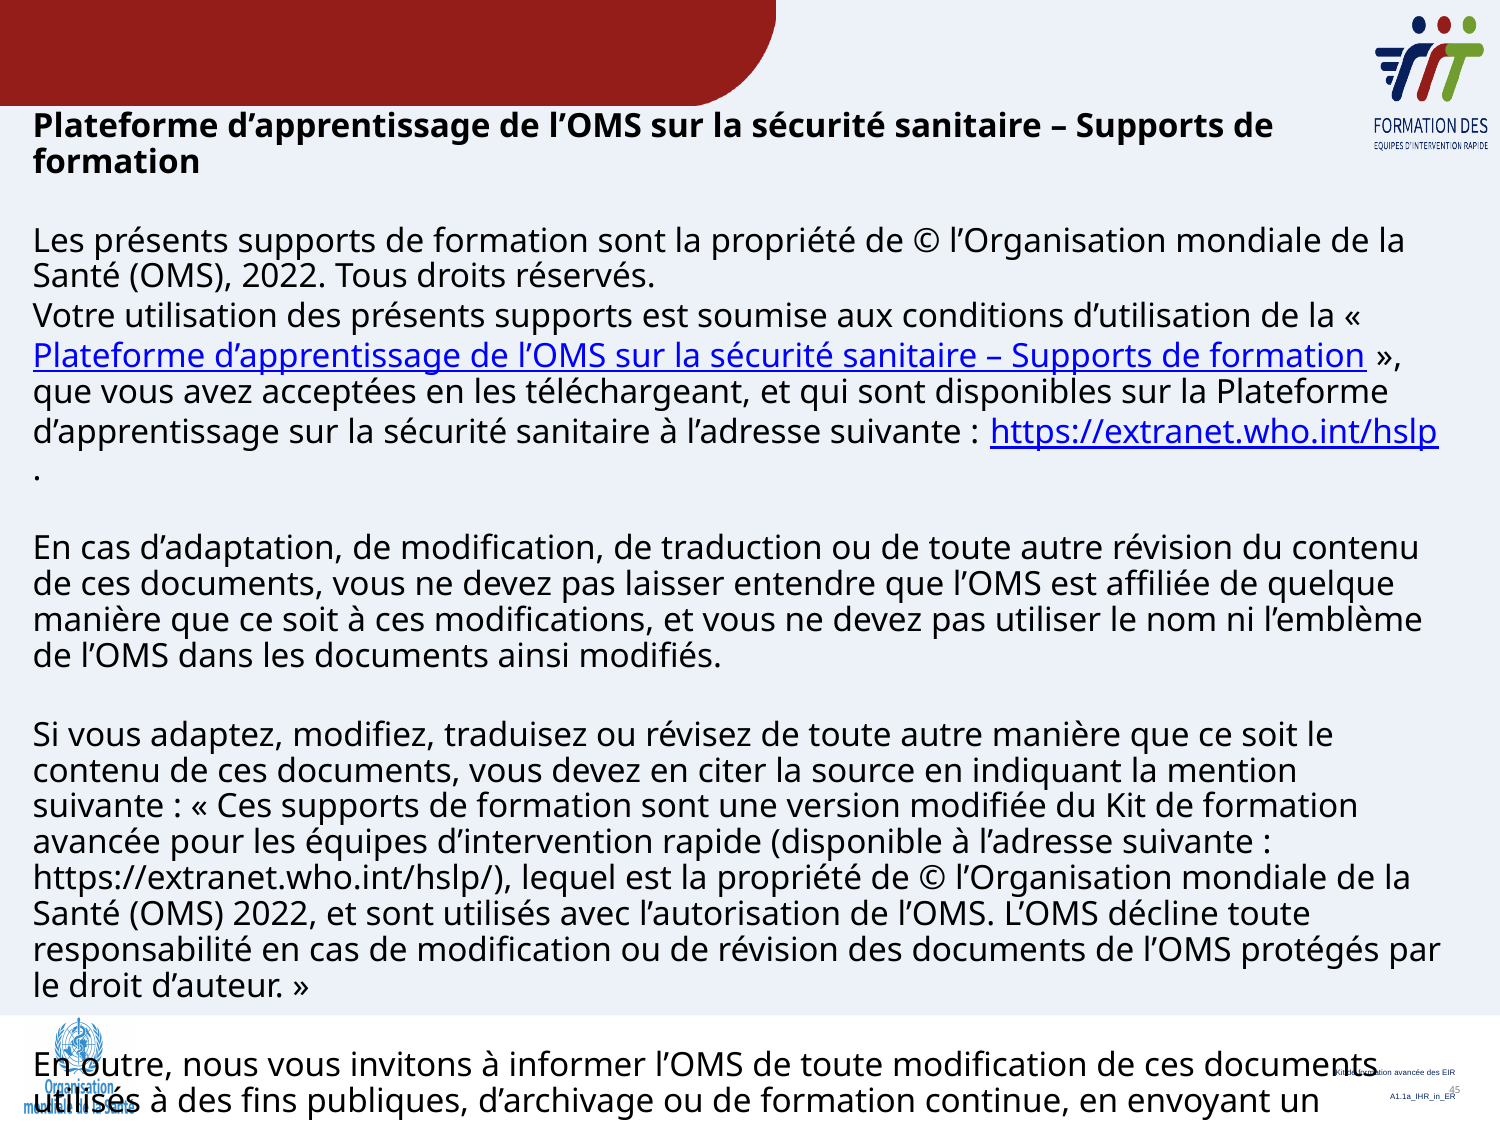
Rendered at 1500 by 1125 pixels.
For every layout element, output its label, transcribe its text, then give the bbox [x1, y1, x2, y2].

picture [1374, 15, 1488, 151]
picture [0, 0, 776, 106]
picture [23, 1016, 135, 1115]
list Plateforme d’apprentissage de l’OMS sur la sécurité sanitaire – Supports de formation Les présents supports de formation sont la propriété de © l’Organisation mondiale de la Santé (OMS), 2022. Tous droits réservés. Votre utilisation des présents supports est soumise aux conditions d’utilisation de la « Plateforme d’apprentissage de l’OMS sur la sécurité sanitaire – Supports de formation », que vous avez acceptées en les téléchargeant, et qui sont disponibles sur la Plateforme d’apprentissage sur la sécurité sanitaire à l’adresse suivante : https://extranet.who.int/hslp. En cas d’adaptation, de modification, de traduction ou de toute autre révision du contenu de ces documents, vous ne devez pas laisser entendre que l’OMS est affiliée de quelque manière que ce soit à ces modifications, et vous ne devez pas utiliser le nom ni l’emblème de l’OMS dans les documents ainsi modifiés. Si vous adaptez, modifiez, traduisez ou révisez de toute autre manière que ce soit le contenu de ces documents, vous devez en citer la source en indiquant la mention suivante : « Ces supports de formation sont une version modifiée du Kit de formation avancée pour les équipes d’intervention rapide (disponible à l’adresse suivante : https://extranet.who.int/hslp/), lequel est la propriété de © l’Organisation mondiale de la Santé (OMS) 2022, et sont utilisés avec l’autorisation de l’OMS. L’OMS décline toute responsabilité en cas de modification ou de révision des documents de l’OMS protégés par le droit d’auteur. » En outre, nous vous invitons à informer l’OMS de toute modification de ces documents utilisés à des fins publiques, d’archivage ou de formation continue, en envoyant un courrier électronique à l’adresse suivante : ihrhrt@who.int. [30, 108, 1452, 1018]
